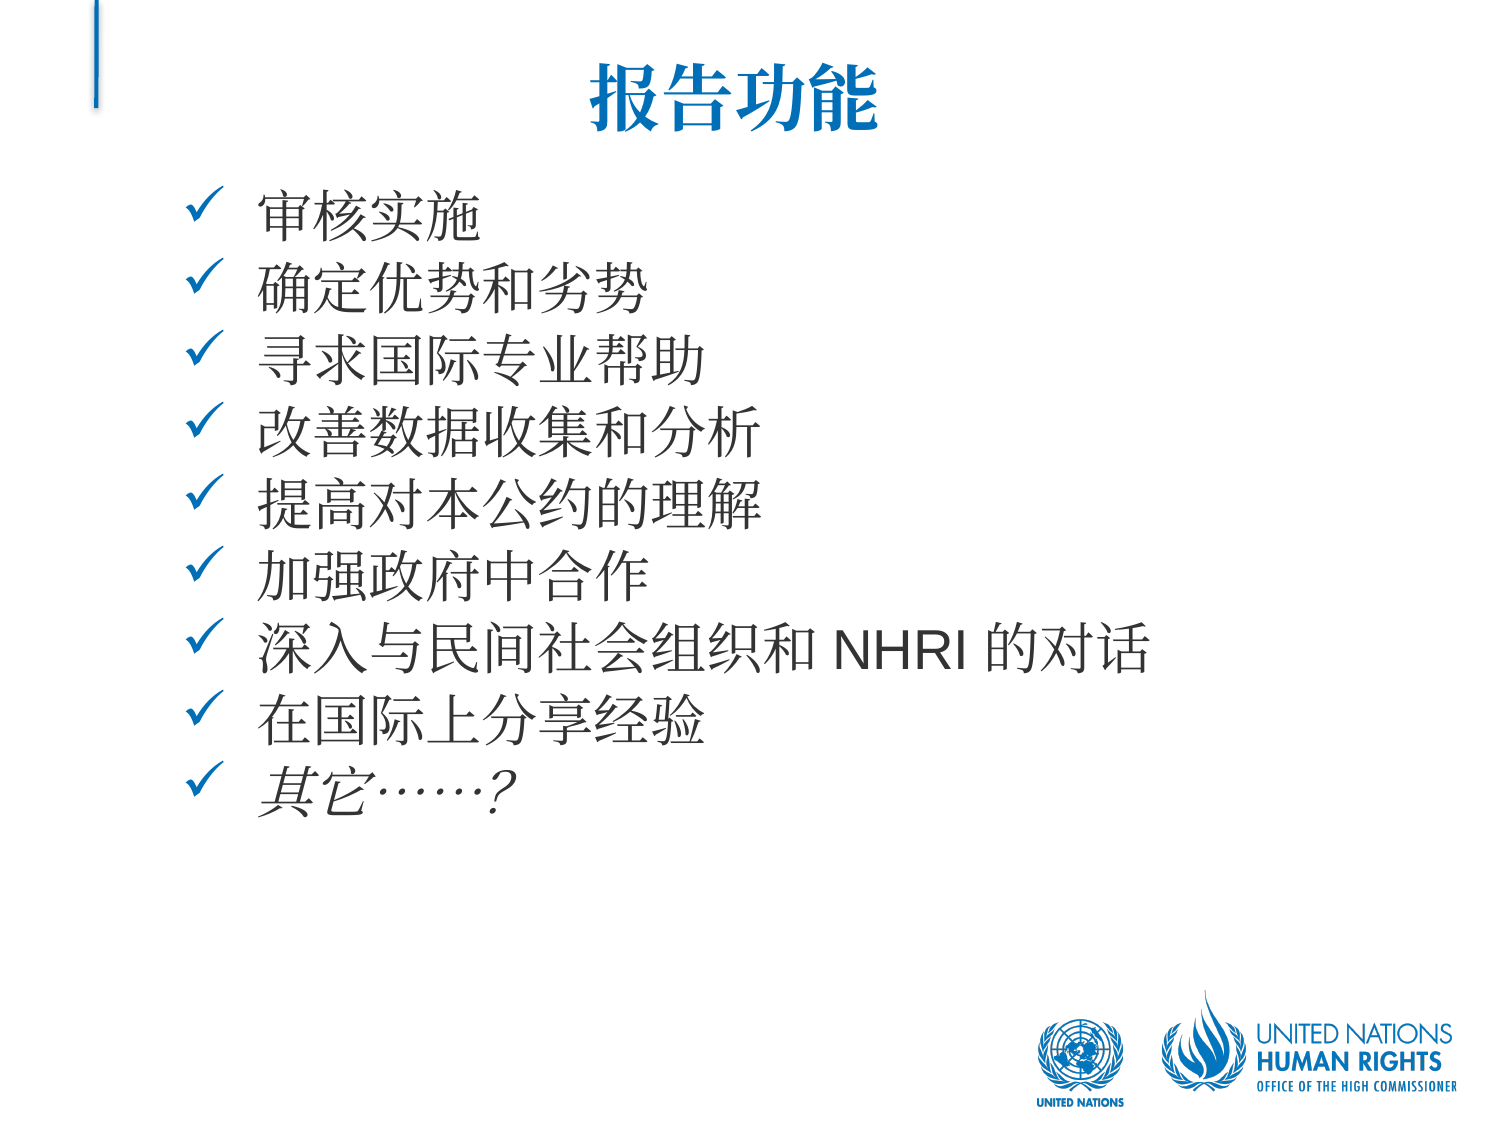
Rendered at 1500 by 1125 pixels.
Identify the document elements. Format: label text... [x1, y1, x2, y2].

picture [1037, 990, 1457, 1107]
text_box 审核实施 确定优势和劣势 寻求国际专业帮助 改善数据收集和分析 提高对本公约的理解 加强政府中合作 深入与民间社会组织和NHRI的对话 在国际上分享经验 其它……？ [166, 181, 1325, 969]
title 报告功能 [32, 45, 1437, 224]
